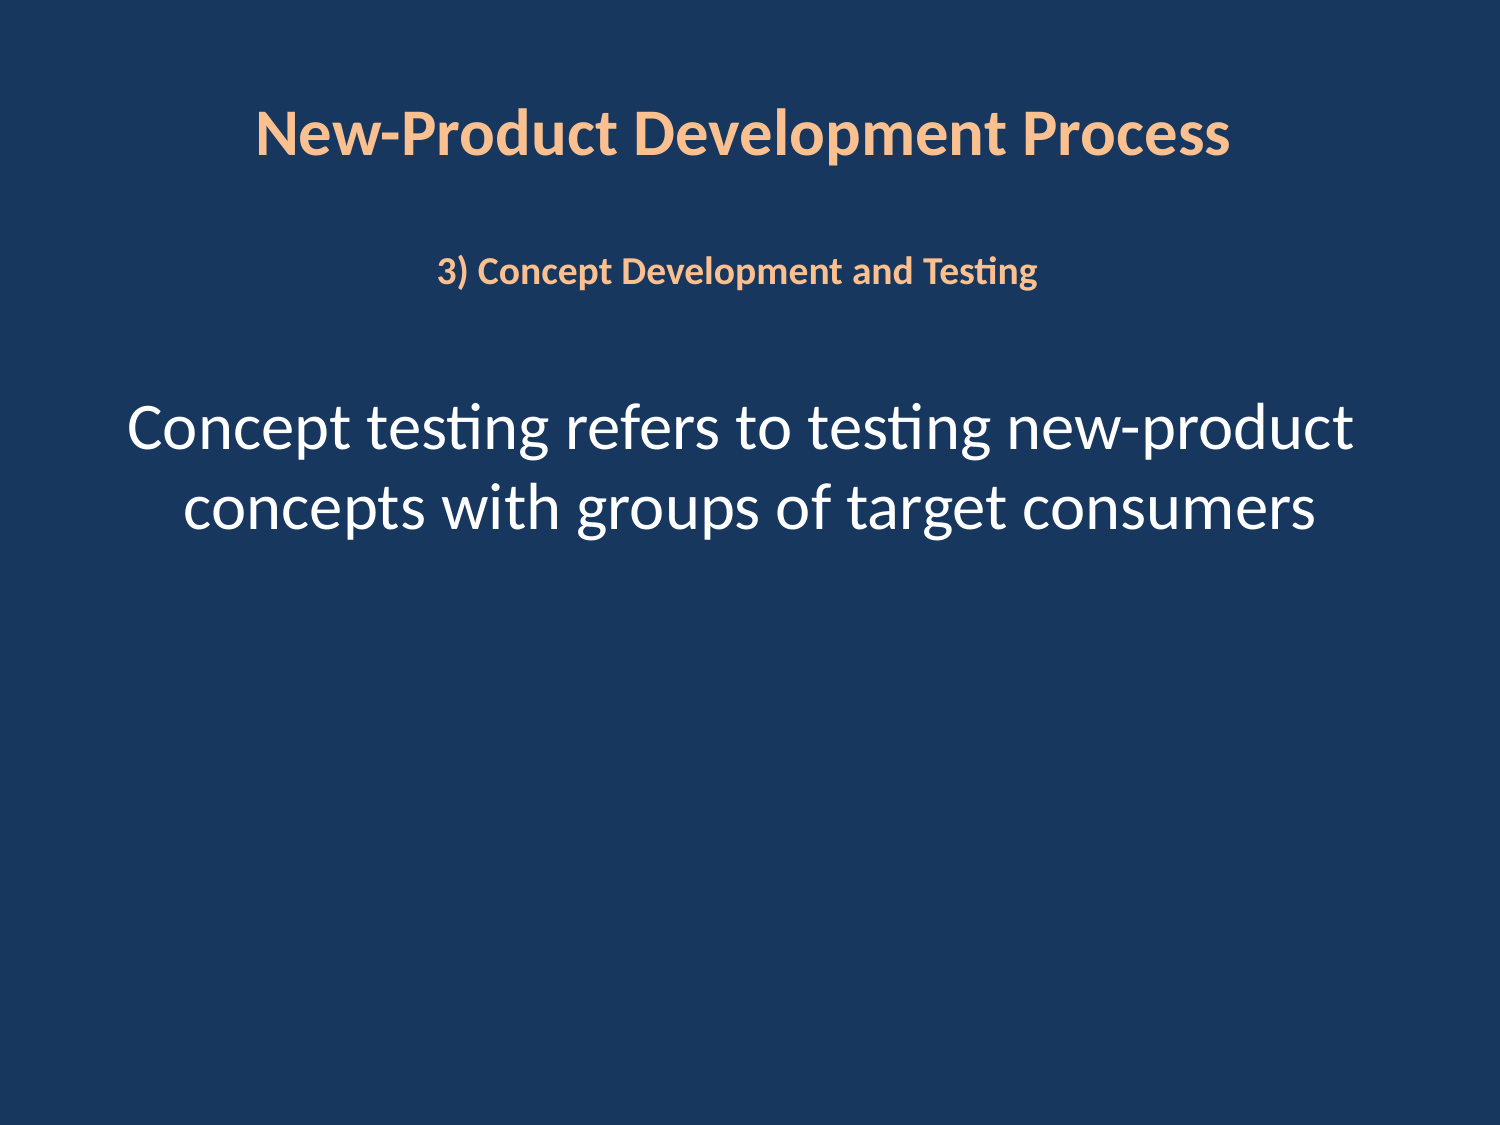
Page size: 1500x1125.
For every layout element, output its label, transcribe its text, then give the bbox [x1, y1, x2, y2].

title New-Product Development Process [24, 37, 1463, 225]
list 3) Concept Development and Testing [150, 237, 1325, 300]
list Concept testing refers to testing new-product concepts with groups of target consumers [112, 375, 1388, 1050]
